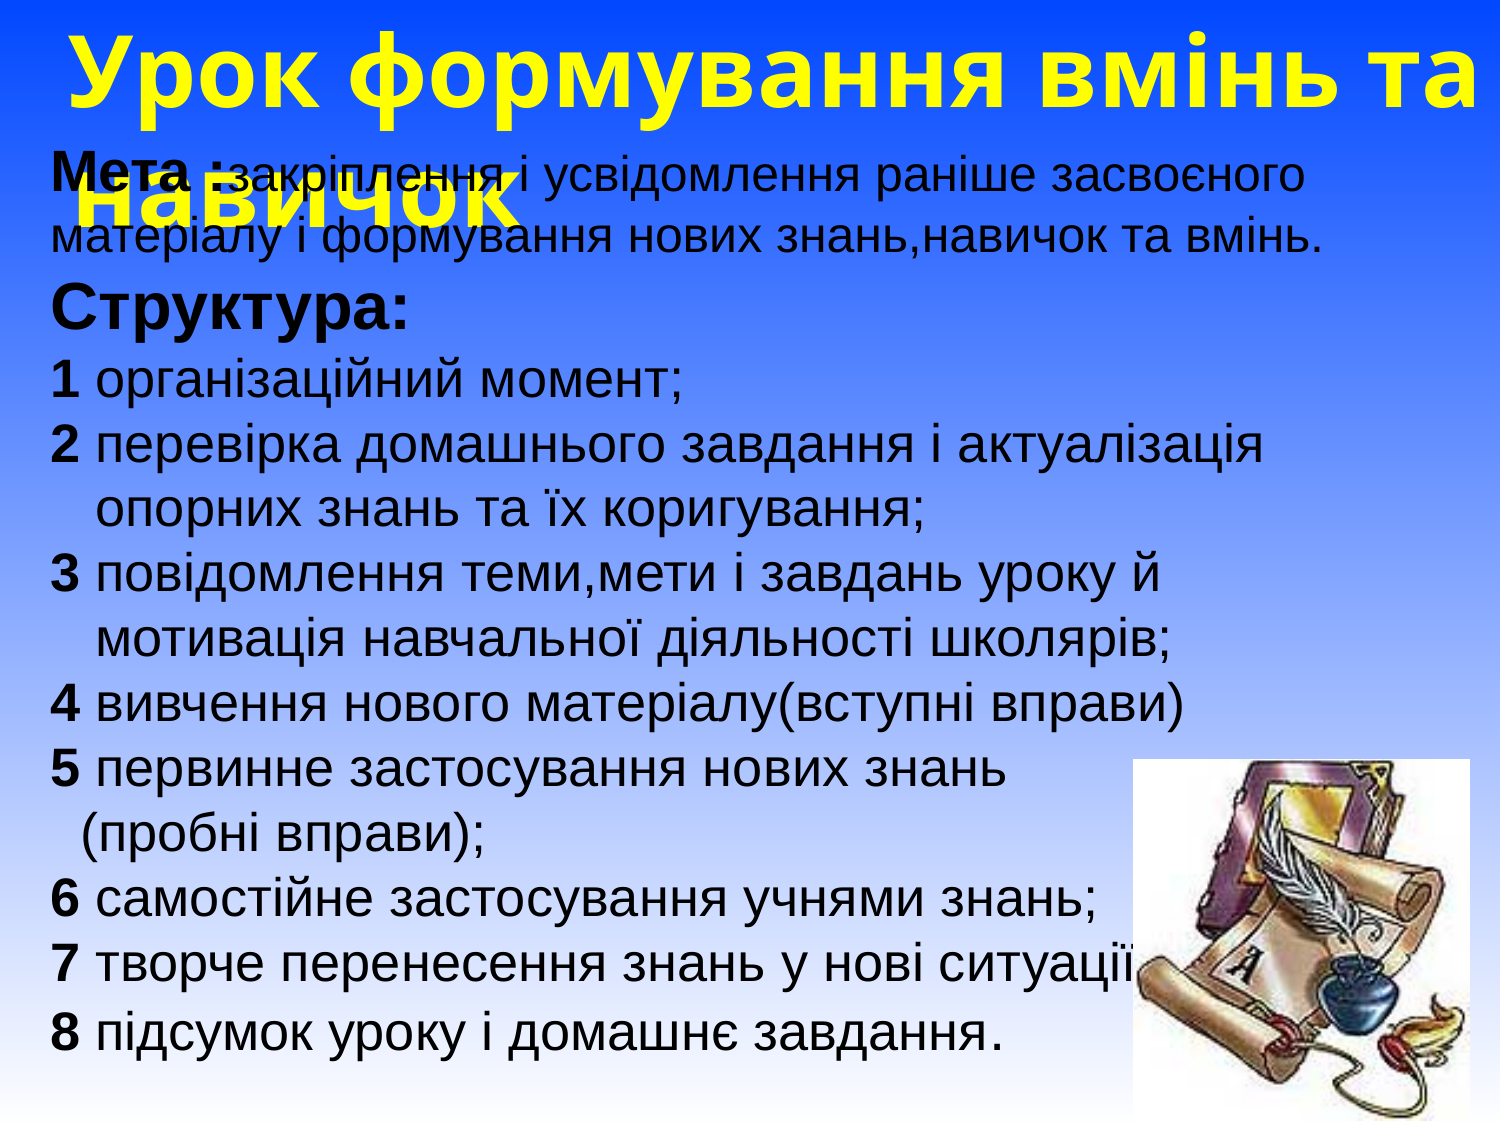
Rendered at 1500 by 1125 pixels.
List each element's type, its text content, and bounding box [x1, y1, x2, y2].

list Урок формування вмінь та навичок [0, 0, 1500, 1125]
text_box Мета :закріплення і усвідомлення раніше засвоєного матеріалу і формування нових знань,навичок та вмінь. Структура: 1 організаційний момент; 2 перевірка домашнього завдання і актуалізація опорних знань та їх коригування; 3 повідомлення теми,мети і завдань уроку й мотивація навчальної діяльності школярів; 4 вивчення нового матеріалу(вступні вправи) 5 первинне застосування нових знань (пробні вправи); 6 самостійне застосування учнями знань; 7 творче перенесення знань у нові ситуації; 8 підсумок уроку і домашнє завдання. [35, 125, 1465, 1070]
picture [1132, 758, 1470, 1122]
